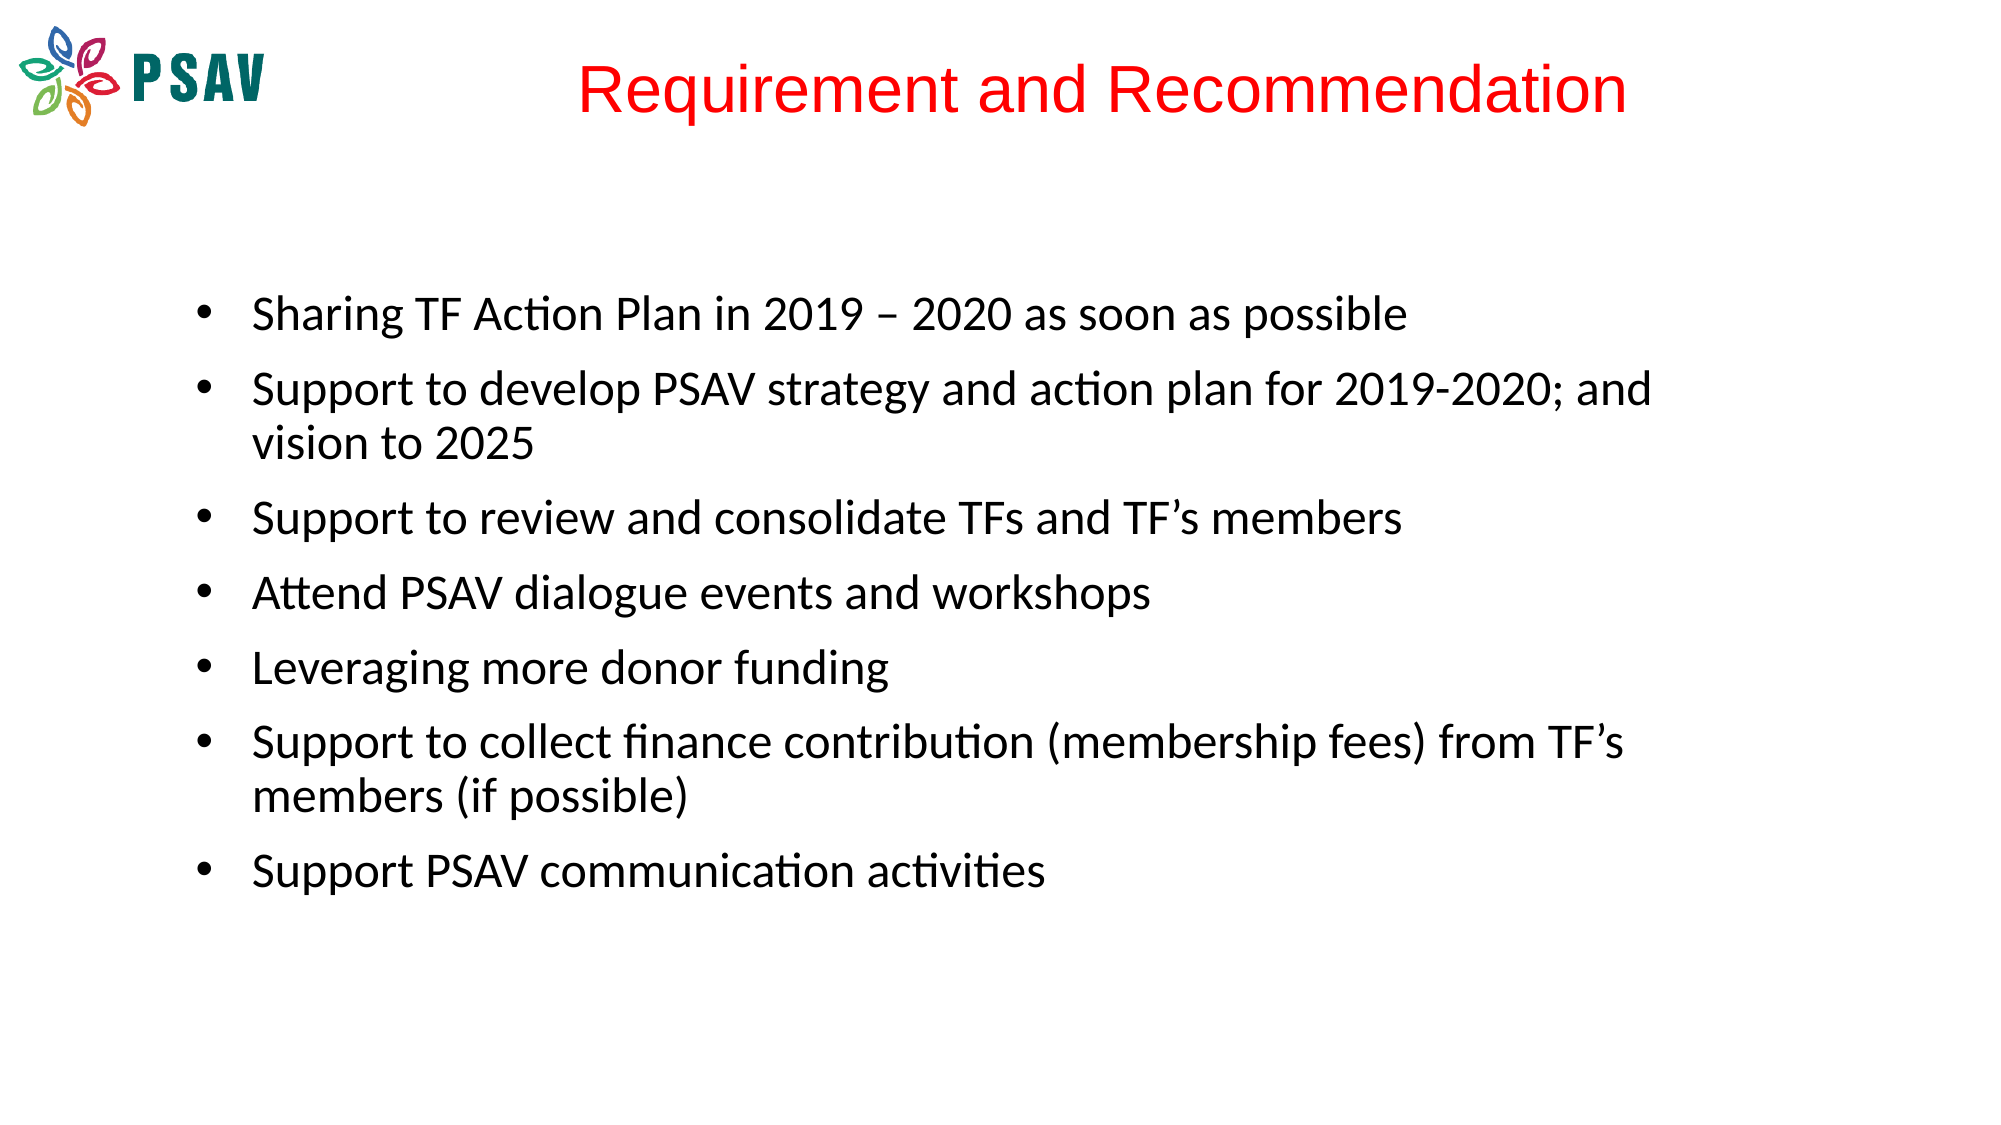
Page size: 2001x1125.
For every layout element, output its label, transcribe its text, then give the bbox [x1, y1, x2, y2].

title Requirement and Recommendation [362, 0, 1863, 135]
subtitle Sharing TF Action Plan in 2019 – 2020 as soon as possible Support to develop PSAV strategy and action plan for 2019-2020; and vision to 2025 Support to review and consolidate TFs and TF’s members Attend PSAV dialogue events and workshops Leveraging more donor funding Support to collect finance contribution (membership fees) from TF’s members (if possible) Support PSAV communication activities [180, 280, 1733, 966]
picture [18, 26, 270, 127]
